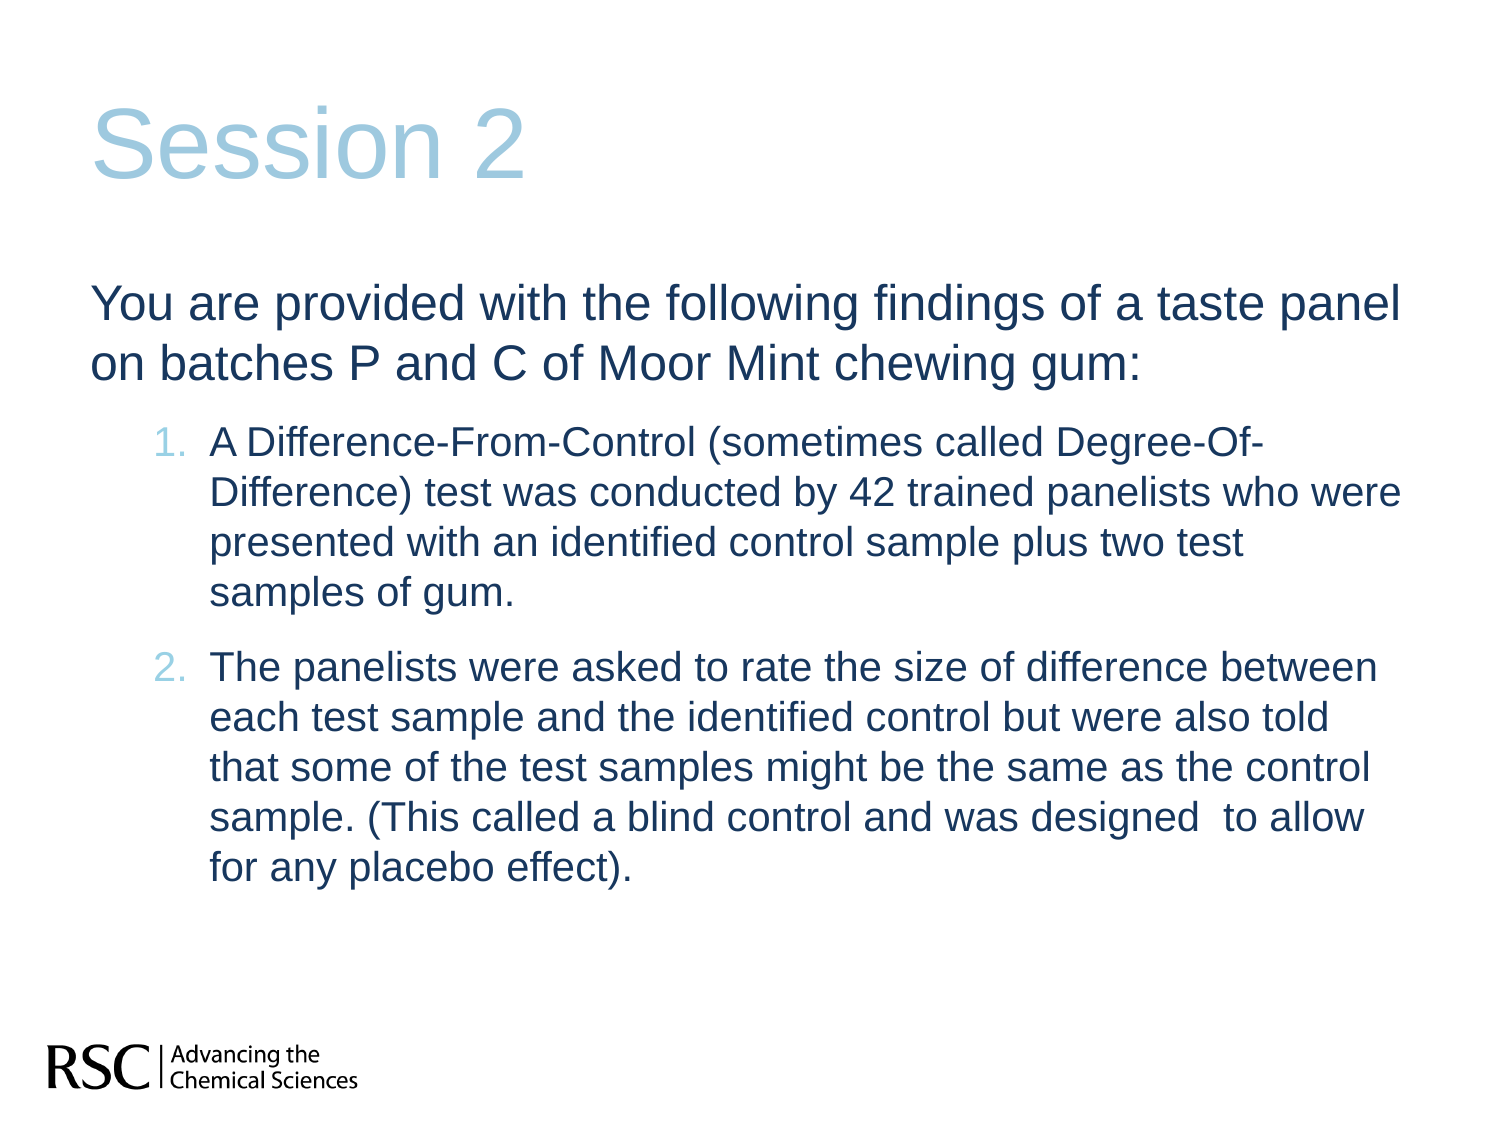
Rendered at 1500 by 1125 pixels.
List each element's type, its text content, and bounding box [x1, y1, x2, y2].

list You are provided with the following findings of a taste panel on batches P and C of Moor Mint chewing gum: A Difference-From-Control (sometimes called Degree-Of-Difference) test was conducted by 42 trained panelists who were presented with an identified control sample plus two test samples of gum. The panelists were asked to rate the size of difference between each test sample and the identified control but were also told that some of the test samples might be the same as the control sample. (This called a blind control and was designed to allow for any placebo effect). [75, 262, 1425, 1005]
title Session 2 [75, 45, 1425, 233]
